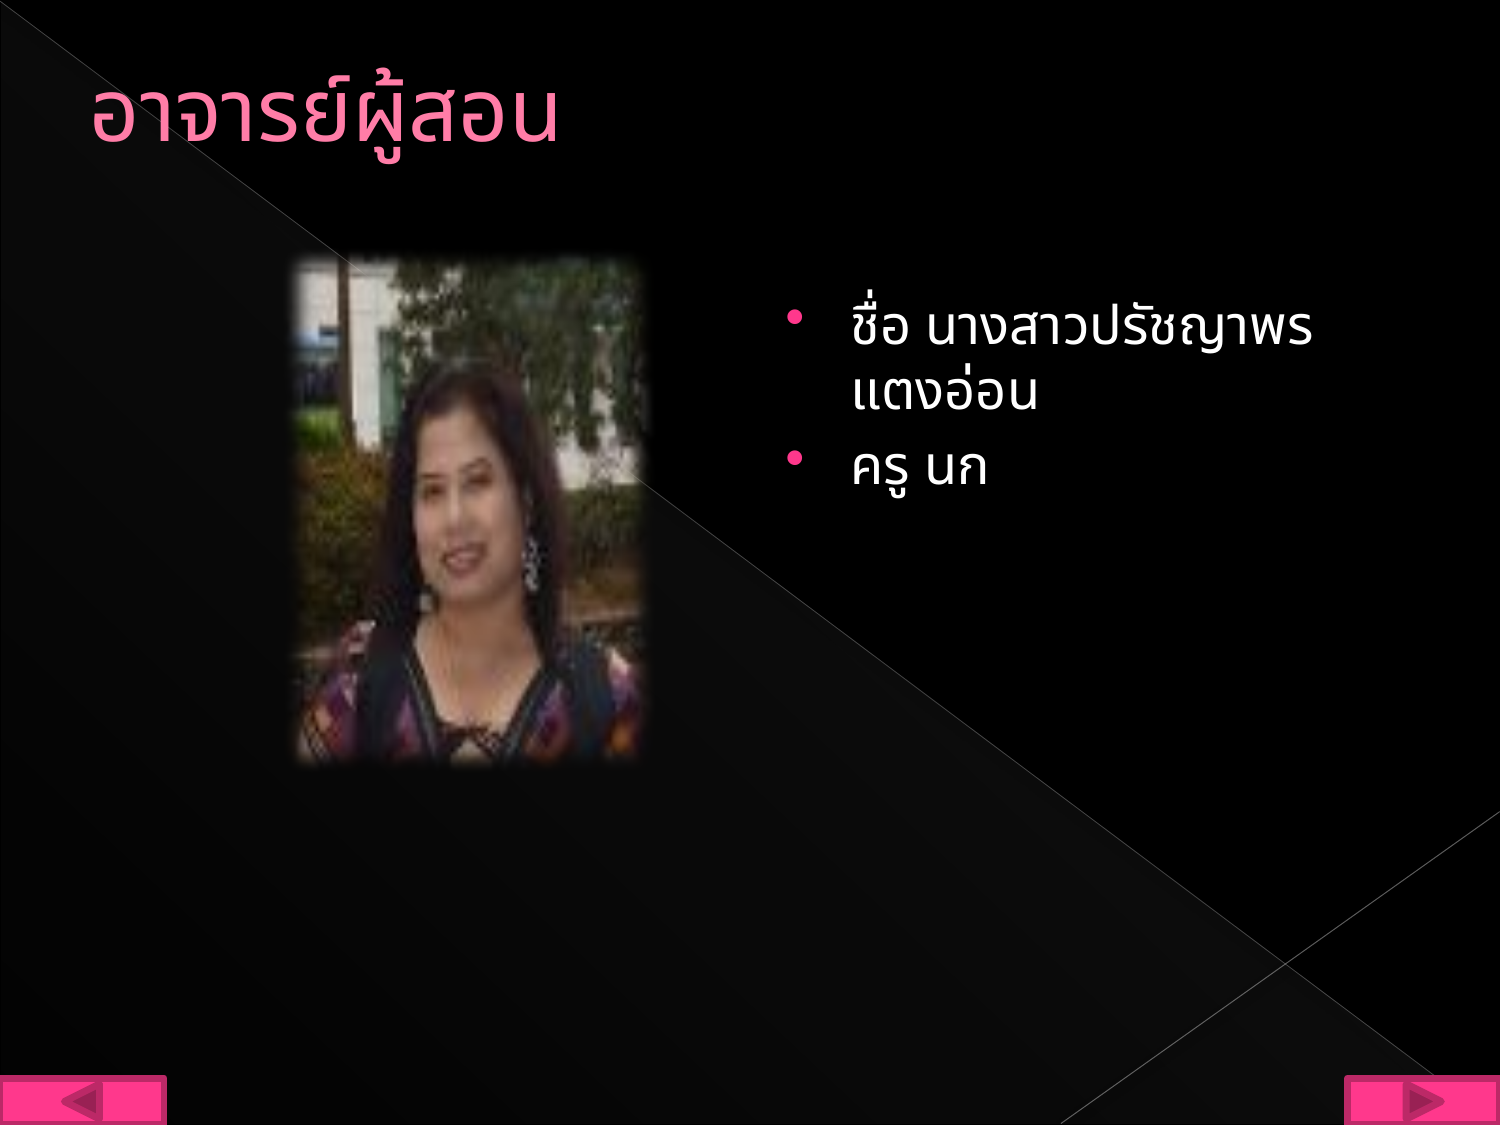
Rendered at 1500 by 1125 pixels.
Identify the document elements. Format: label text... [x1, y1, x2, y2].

text_box [0, 1075, 167, 1125]
list ชื่อ นางสาวปรัชญาพร แตงอ่อน ครู นก [762, 282, 1425, 1025]
title อาจารย์ผู้สอน [75, 43, 1425, 274]
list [280, 245, 657, 774]
text_box [1344, 1075, 1500, 1125]
